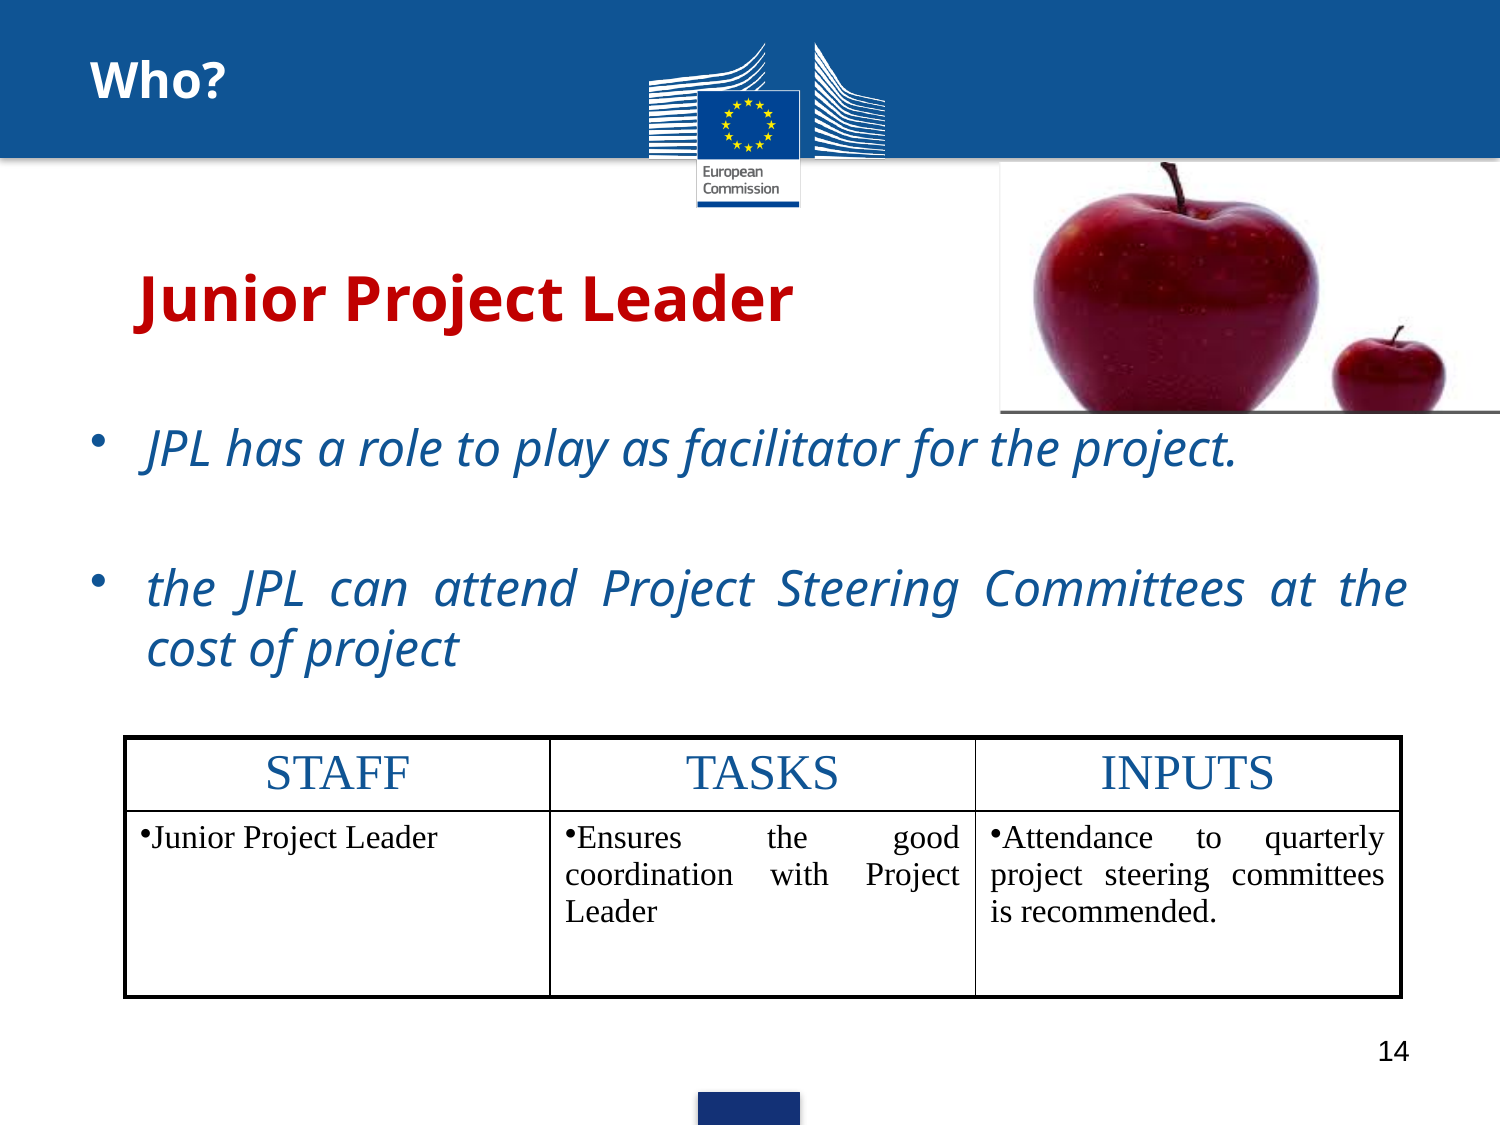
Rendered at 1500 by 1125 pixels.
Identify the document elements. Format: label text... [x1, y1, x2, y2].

table_header INPUTS [976, 740, 1399, 810]
title Junior Project Leader [64, 219, 994, 374]
table_cell Attendance to quarterly project steering committees is recommended. [976, 812, 1399, 995]
slide_number 14 [1074, 1024, 1425, 1103]
picture [999, 162, 1500, 415]
picture [649, 185, 885, 208]
text_box Who? [74, 0, 1425, 185]
table_header STAFF [127, 740, 549, 810]
table_header TASKS [551, 740, 975, 810]
table_cell Junior Project Leader [127, 812, 549, 995]
list JPL has a role to play as facilitator for the project. the JPL can attend Project Steering Committees at the cost of project [75, 408, 1425, 1075]
table_cell Ensures the good coordination with Project Leader [551, 812, 975, 995]
